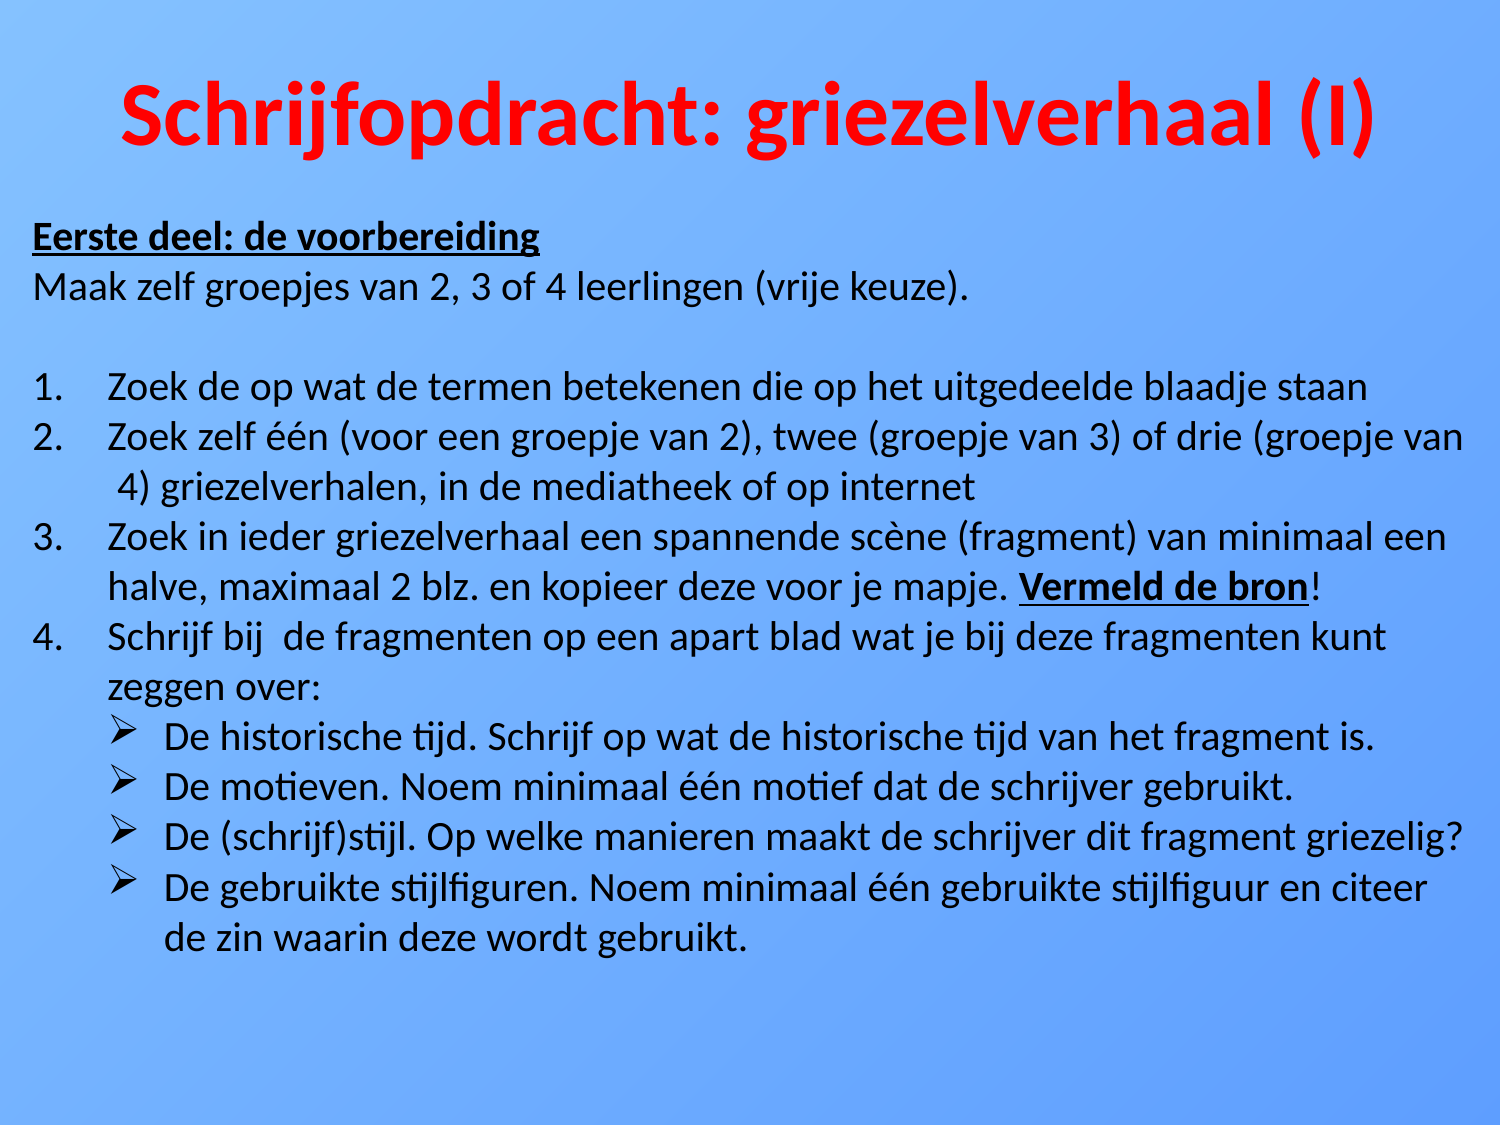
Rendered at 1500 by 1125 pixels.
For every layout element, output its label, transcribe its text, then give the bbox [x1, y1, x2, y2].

text_box Schrijfopdracht: griezelverhaal (I) Eerste deel: de voorbereiding Maak zelf groepjes van 2, 3 of 4 leerlingen (vrije keuze). Zoek de op wat de termen betekenen die op het uitgedeelde blaadje staan Zoek zelf één (voor een groepje van 2), twee (groepje van 3) of drie (groepje van 4) griezelverhalen, in de mediatheek of op internet Zoek in ieder griezelverhaal een spannende scène (fragment) van minimaal een halve, maximaal 2 blz. en kopieer deze voor je mapje. Vermeld de bron! Schrijf bij de fragmenten op een apart blad wat je bij deze fragmenten kunt zeggen over: De historische tijd. Schrijf op wat de historische tijd van het fragment is. De motieven. Noem minimaal één motief dat de schrijver gebruikt. De (schrijf)stijl. Op welke manieren maakt de schrijver dit fragment griezelig? De gebruikte stijlfiguren. Noem minimaal één gebruikte stijlfiguur en citeer de zin waarin deze wordt gebruikt. [17, 46, 1483, 967]
